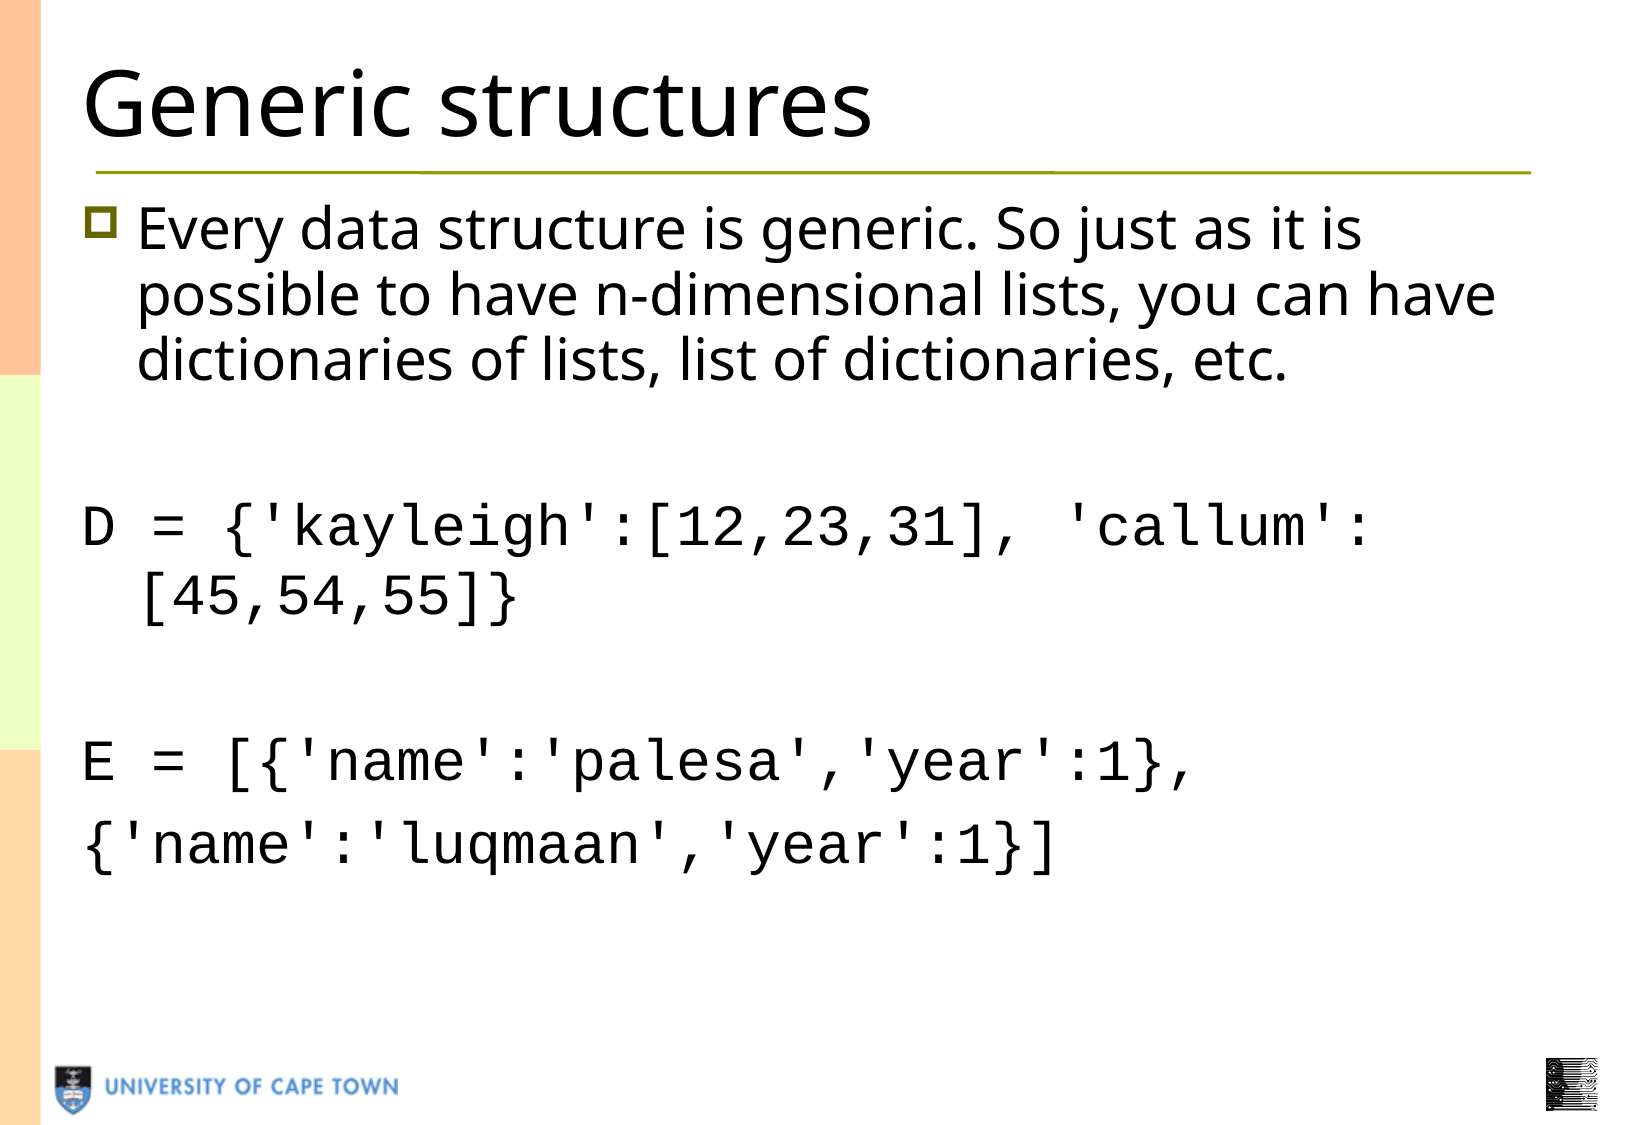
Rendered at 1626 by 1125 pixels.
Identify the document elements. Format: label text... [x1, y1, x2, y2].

picture [44, 1048, 398, 1125]
picture [1546, 1058, 1598, 1111]
title Generic structures [81, 36, 1543, 165]
list Every data structure is generic. So just as it is possible to have n-dimensional lists, you can have dictionaries of lists, list of dictionaries, etc. D = {'kayleigh':[12,23,31], 'callum':[45,54,55]} E = [{'name':'palesa','year':1}, {'name':'luqmaan','year':1}] [81, 196, 1543, 991]
